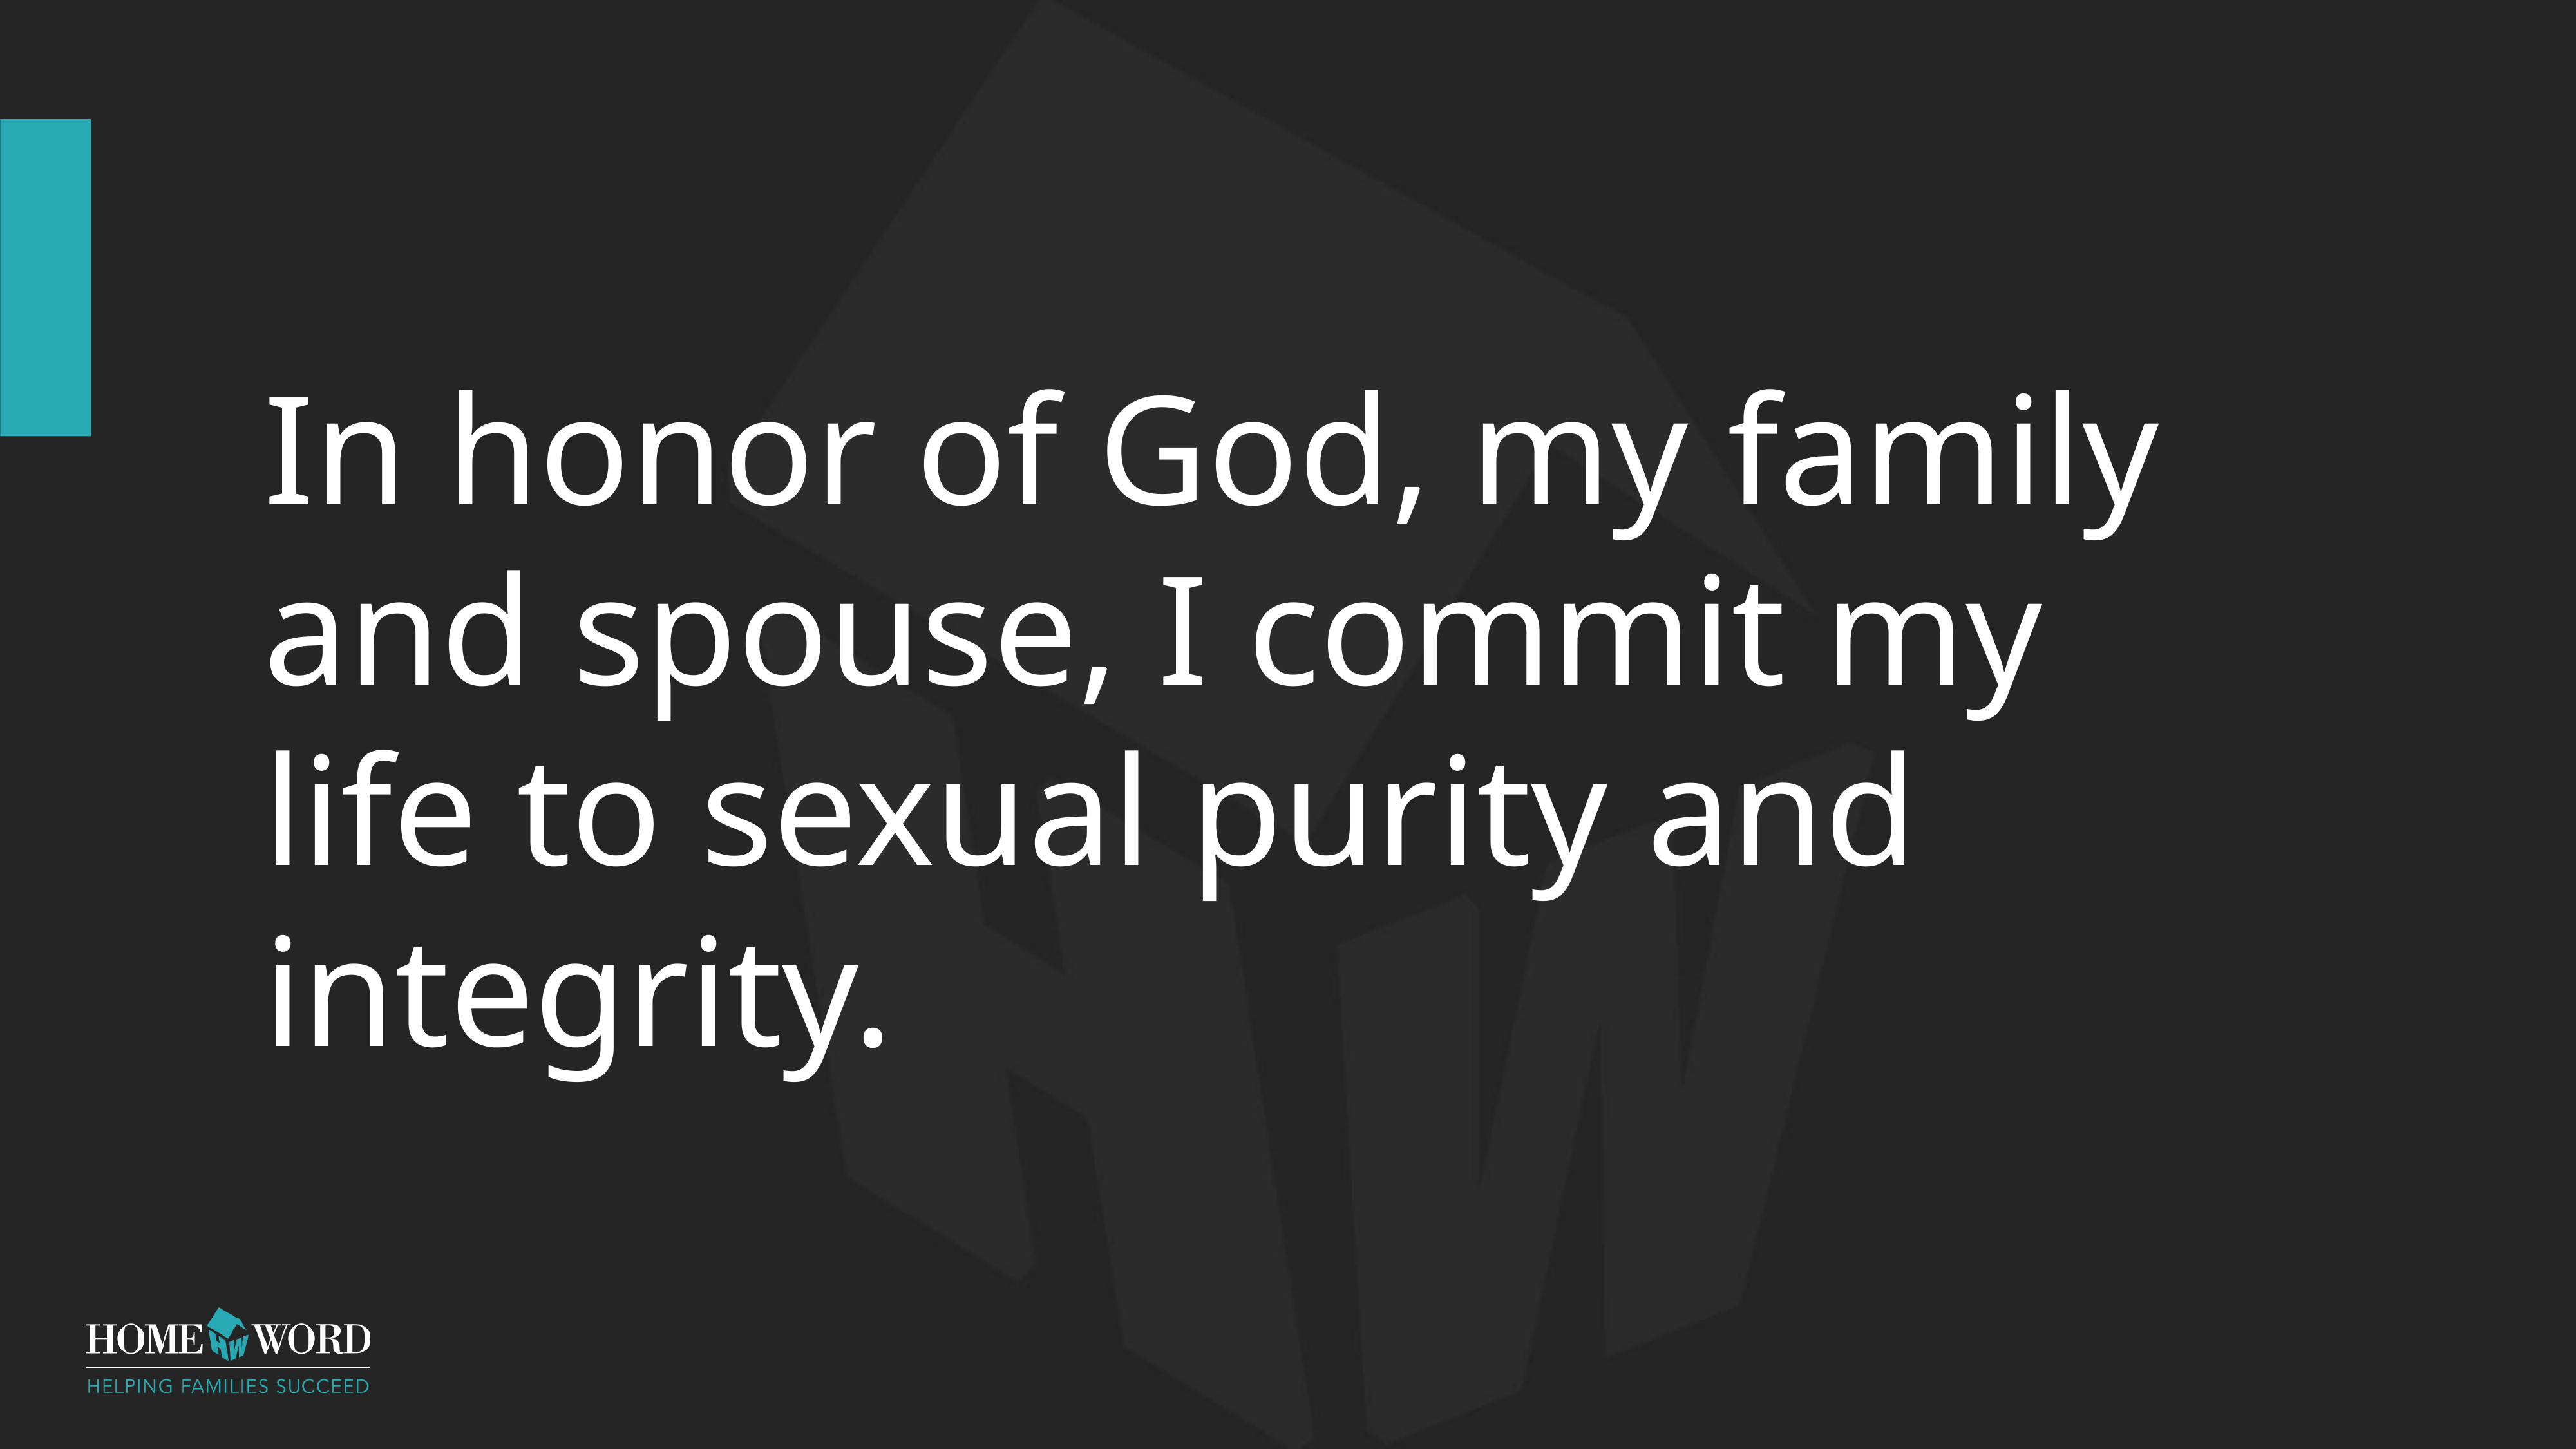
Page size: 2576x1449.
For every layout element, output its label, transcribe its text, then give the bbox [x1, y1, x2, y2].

picture [0, 0, 2576, 1449]
title In honor of God, my family and spouse, I commit my life to sexual purity and integrity. [258, 348, 2210, 1134]
